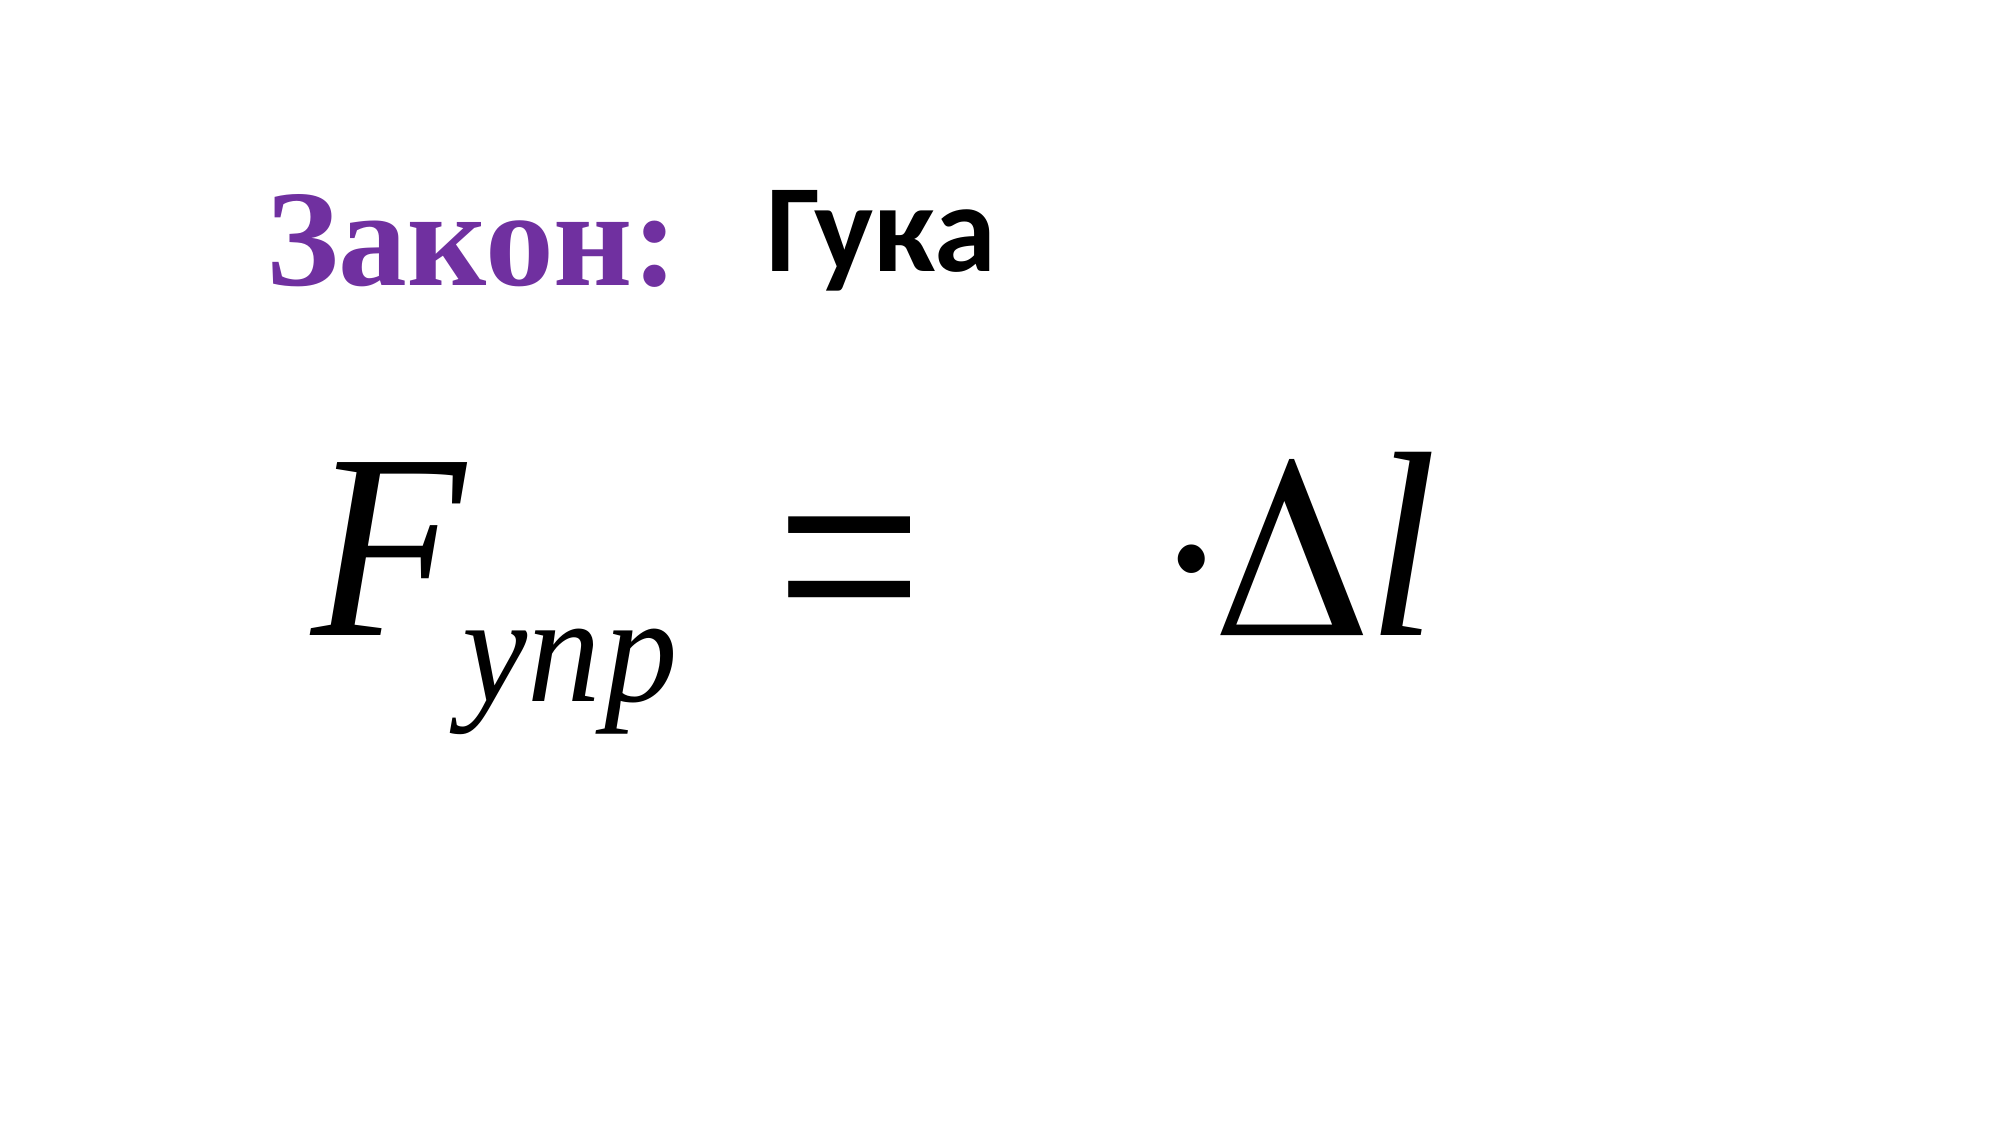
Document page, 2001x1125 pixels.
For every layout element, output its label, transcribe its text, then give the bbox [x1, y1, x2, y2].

text_box Гука [751, 138, 1131, 304]
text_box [265, 370, 1505, 789]
text_box Закон: [251, 116, 729, 321]
